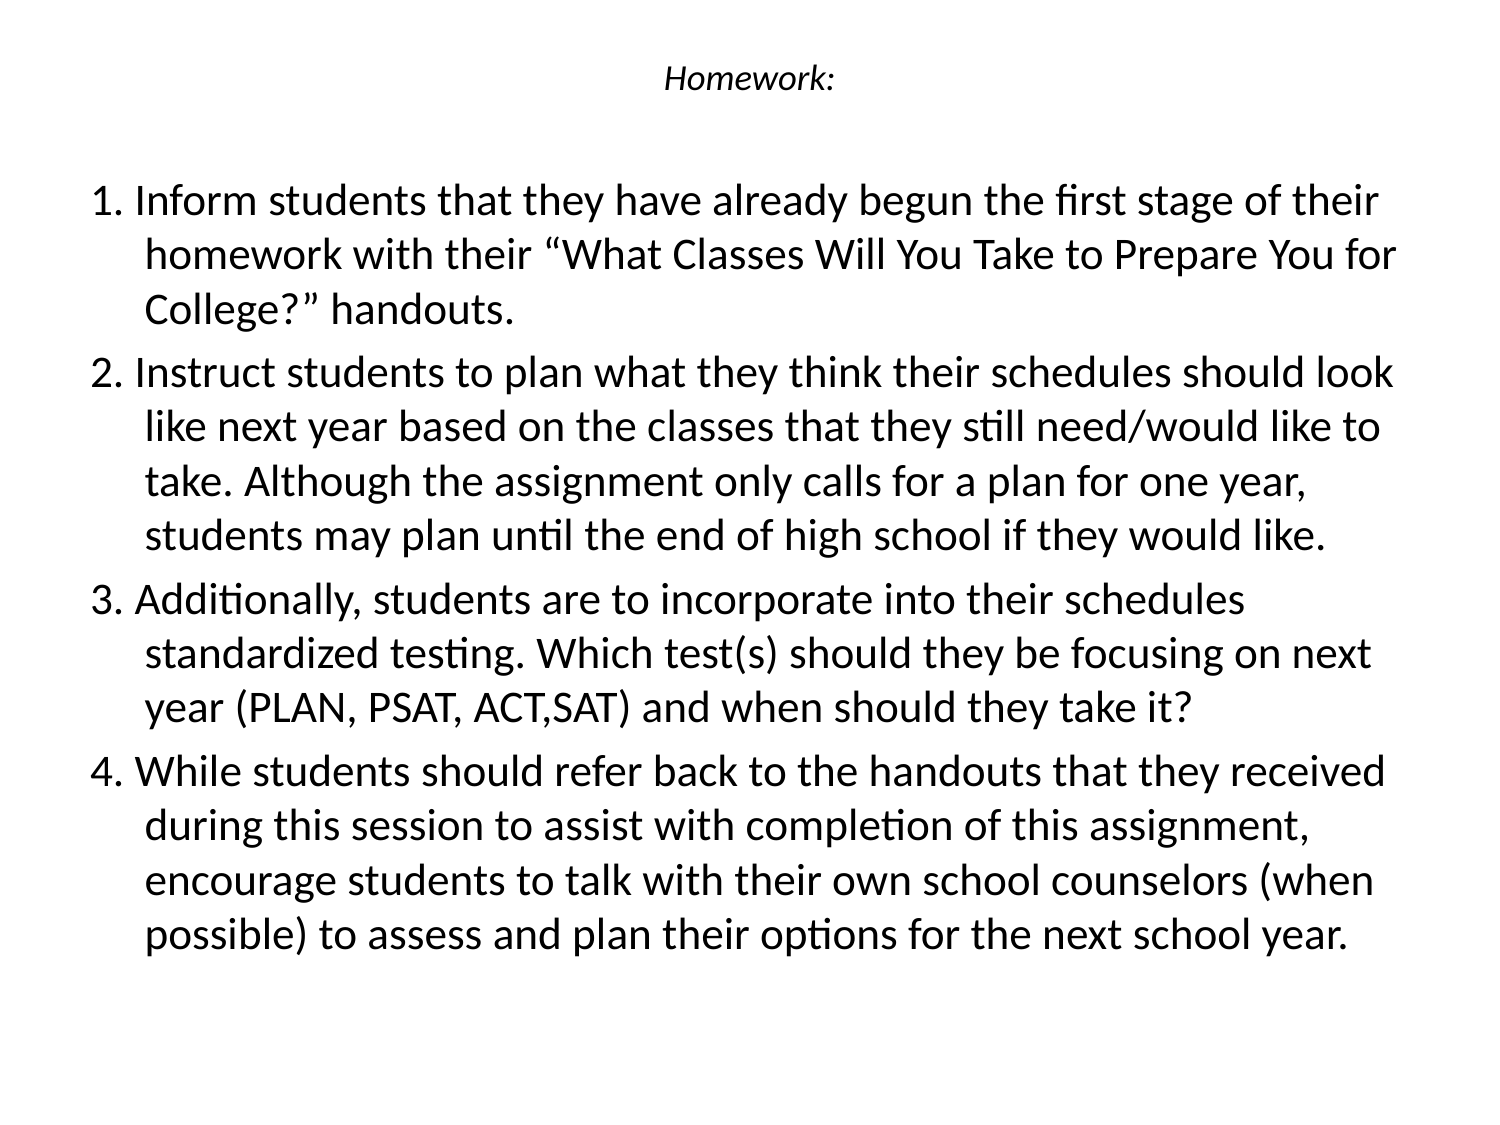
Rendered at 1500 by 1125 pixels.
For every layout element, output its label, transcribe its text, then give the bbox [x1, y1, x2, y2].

list 1. Inform students that they have already begun the first stage of their homework with their “What Classes Will You Take to Prepare You for College?” handouts. 2. Instruct students to plan what they think their schedules should look like next year based on the classes that they still need/would like to take. Although the assignment only calls for a plan for one year, students may plan until the end of high school if they would like. 3. Additionally, students are to incorporate into their schedules standardized testing. Which test(s) should they be focusing on next year (PLAN, PSAT, ACT,SAT) and when should they take it? 4. While students should refer back to the handouts that they received during this session to assist with completion of this assignment, encourage students to talk with their own school counselors (when possible) to assess and plan their options for the next school year. [75, 162, 1425, 1005]
title Homework: [75, 45, 1425, 150]
